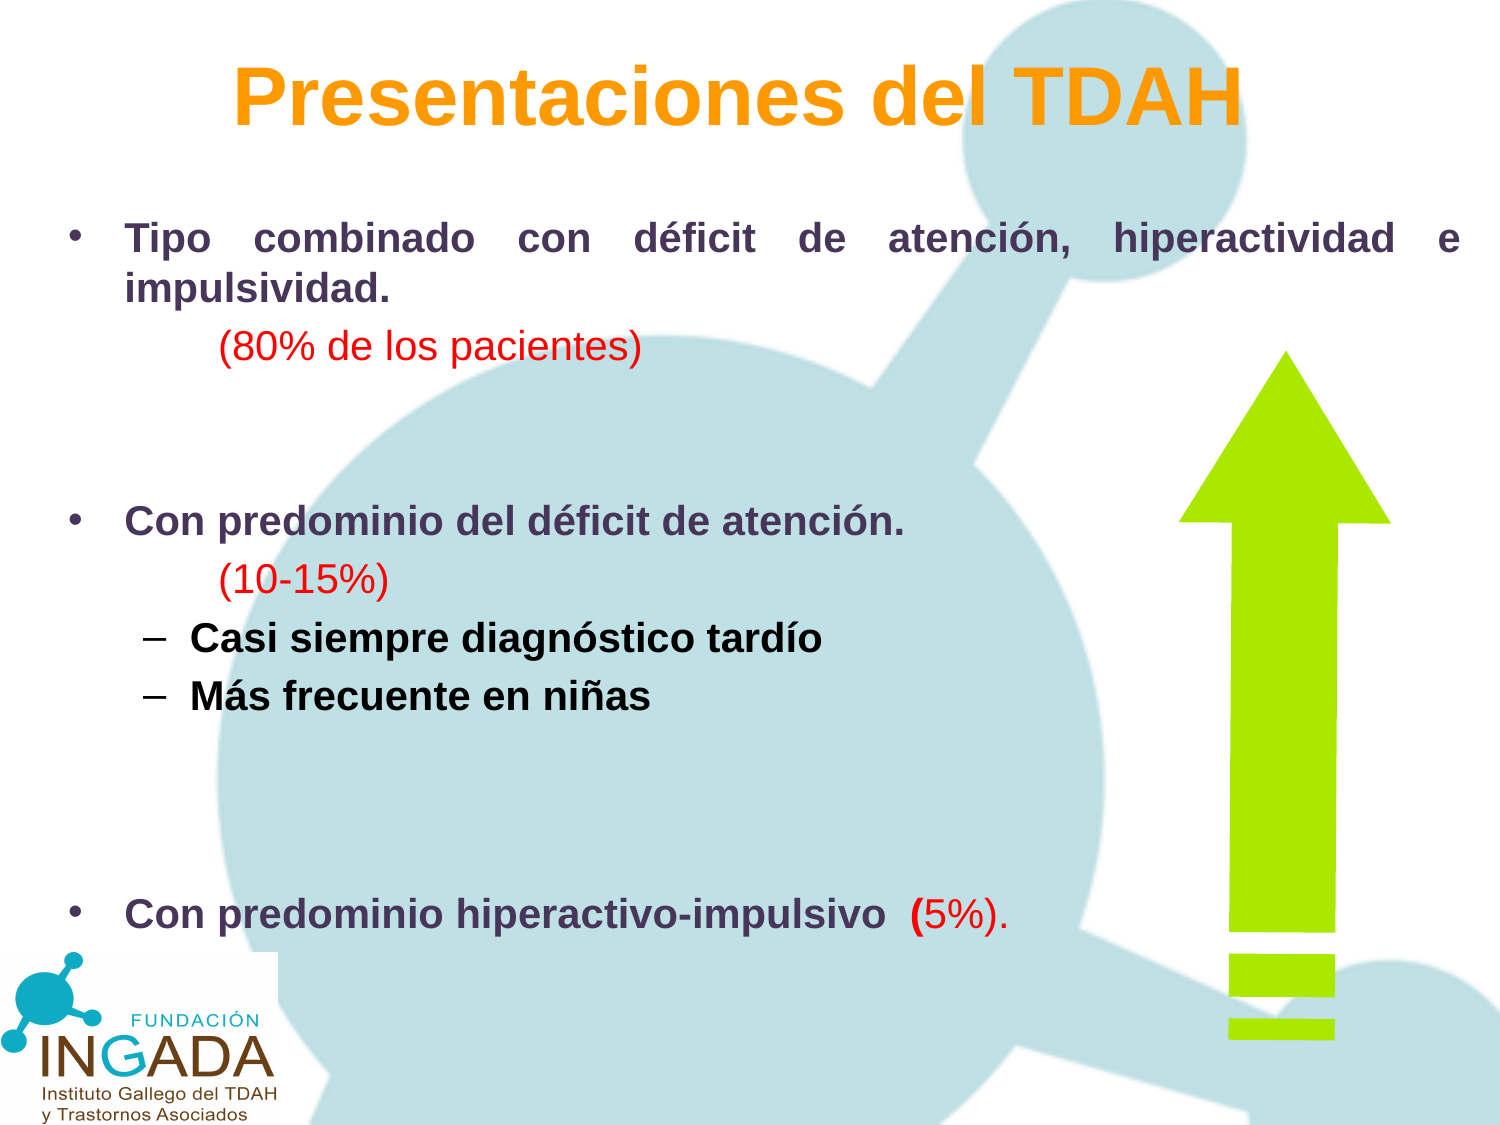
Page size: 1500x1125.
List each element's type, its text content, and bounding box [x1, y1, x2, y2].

picture [1, 952, 53, 1124]
text_box [1228, 1018, 1335, 1041]
text_box [1228, 953, 1336, 998]
title Presentaciones del TDAH [76, 7, 1400, 144]
list Tipo combinado con déficit de atención, hiperactividad e impulsividad. (80% de los pacientes) Con predominio del déficit de atención. (10-15%) Casi siempre diagnóstico tardío Más frecuente en niñas Con predominio hiperactivo-impulsivo (5%). [53, 144, 1477, 1125]
text_box [1178, 350, 1392, 933]
